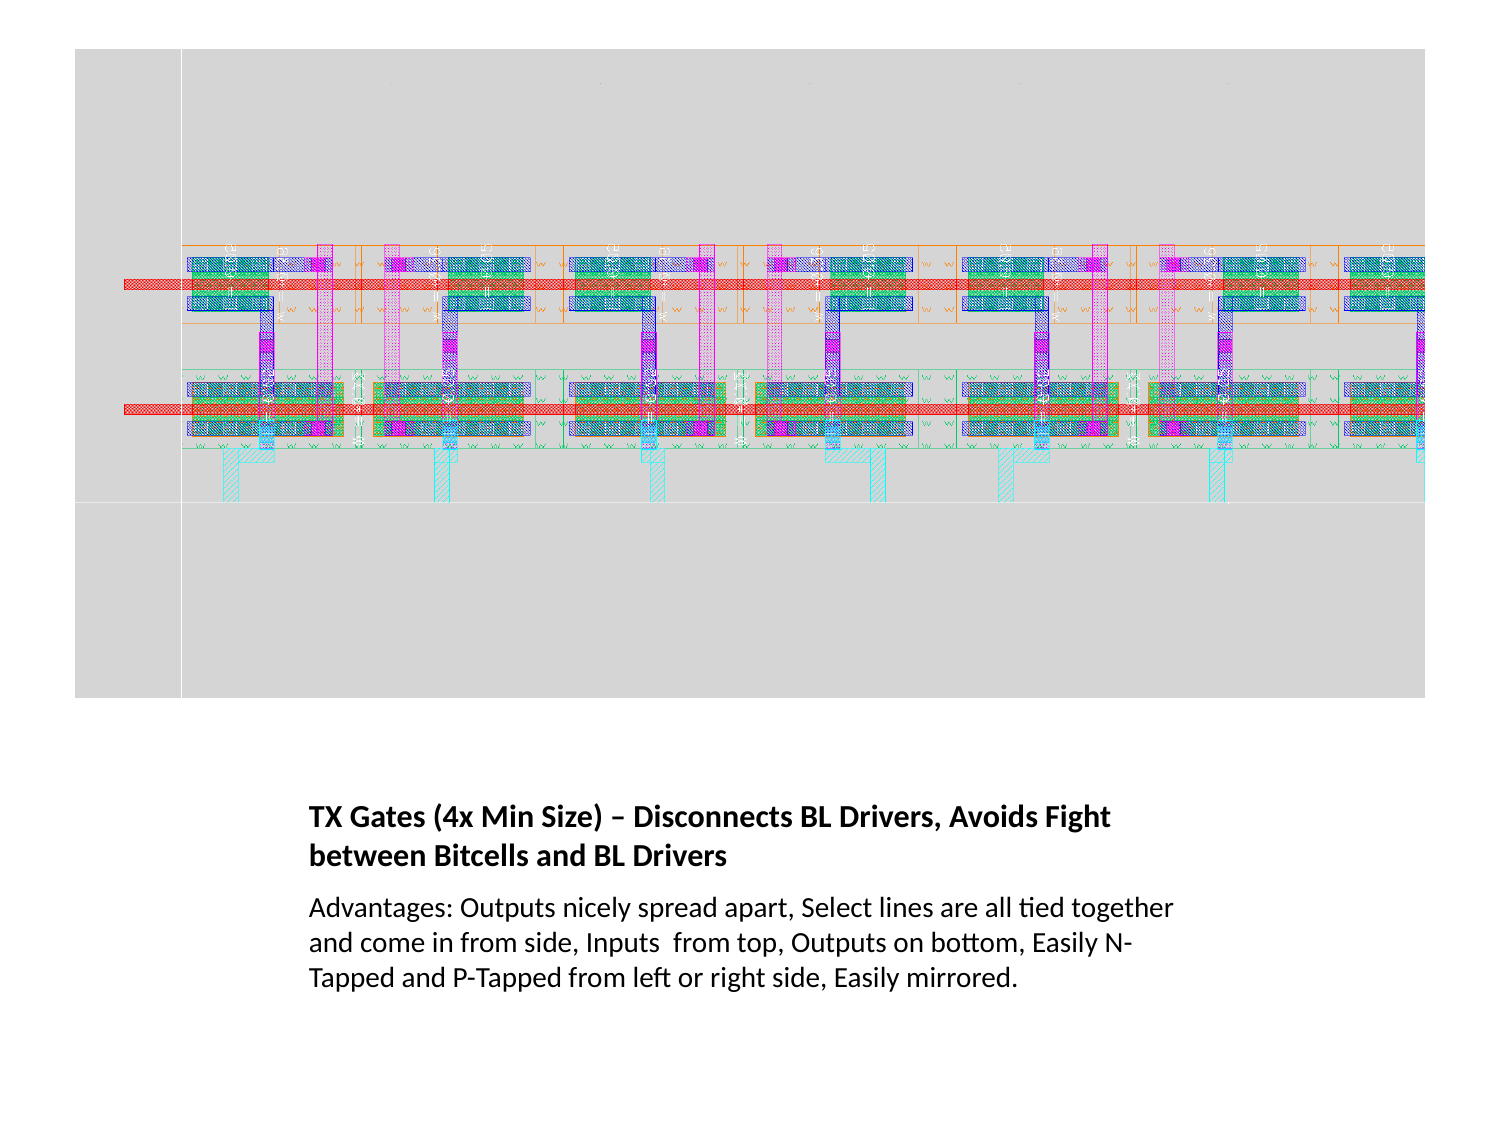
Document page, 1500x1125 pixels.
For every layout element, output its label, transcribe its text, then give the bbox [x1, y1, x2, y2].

list Advantages: Outputs nicely spread apart, Select lines are all tied together and come in from side, Inputs from top, Outputs on bottom, Easily N-Tapped and P-Tapped from left or right side, Easily mirrored. [294, 880, 1194, 1013]
picture [74, 49, 1426, 699]
title TX Gates (4x Min Size) – Disconnects BL Drivers, Avoids Fight between Bitcells and BL Drivers [294, 787, 1194, 880]
